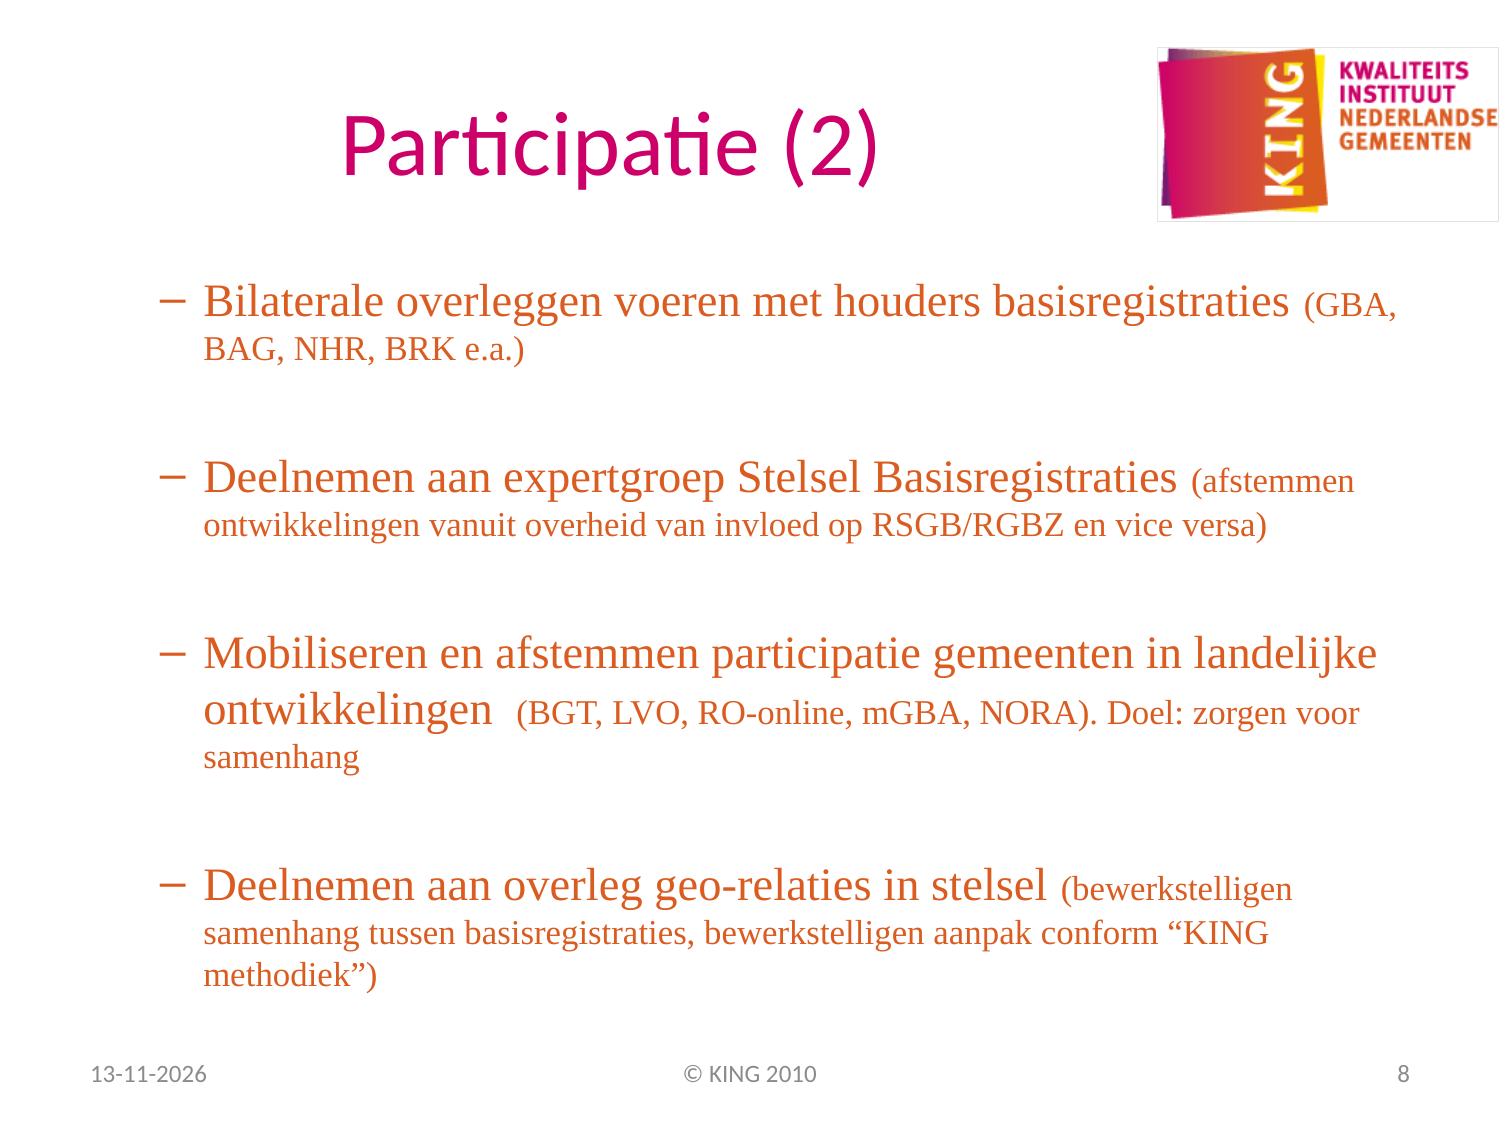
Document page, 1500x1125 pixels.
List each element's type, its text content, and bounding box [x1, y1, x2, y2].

title Participatie (2) [75, 45, 1149, 233]
list Bilaterale overleggen voeren met houders basisregistraties (GBA, BAG, NHR, BRK e.a.) Deelnemen aan expertgroep Stelsel Basisregistraties (afstemmen ontwikkelingen vanuit overheid van invloed op RSGB/RGBZ en vice versa) Mobiliseren en afstemmen participatie gemeenten in landelijke ontwikkelingen (BGT, LVO, RO-online, mGBA, NORA). Doel: zorgen voor samenhang Deelnemen aan overleg geo-relaties in stelsel (bewerkstelligen samenhang tussen basisregistraties, bewerkstelligen aanpak conform “KING methodiek”) [75, 262, 1425, 1005]
footer © KING 2010 [512, 1042, 988, 1103]
slide_number 8 [1074, 1042, 1425, 1103]
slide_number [75, 1042, 425, 1103]
picture [1156, 46, 1500, 223]
